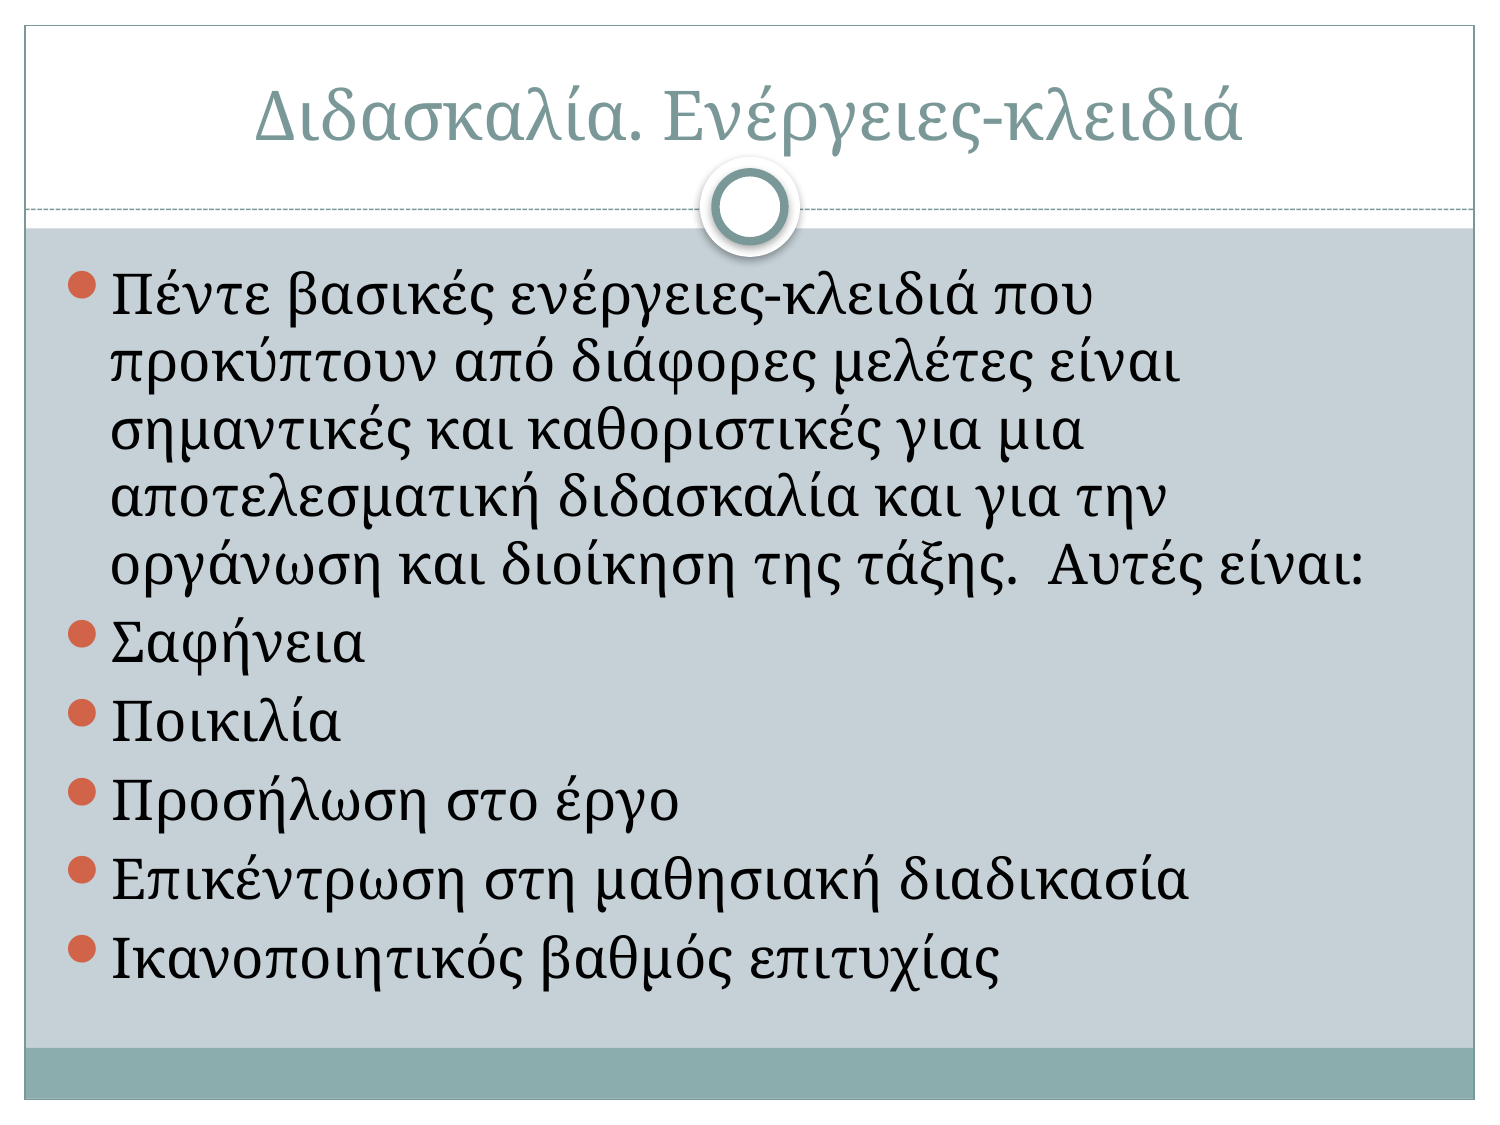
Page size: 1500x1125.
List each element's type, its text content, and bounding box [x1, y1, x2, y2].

list Πέντε βασικές ενέργειες-κλειδιά που προκύπτουν από διάφορες μελέτες είναι σημαντικές και καθοριστικές για μια αποτελεσματική διδασκαλία και για την οργάνωση και διοίκηση της τάξης. Aυτές είναι: Σαφήνεια Ποικιλία Προσήλωση στο έργο Eπικέντρωση στη μαθησιακή διαδικασία Iκανοποιητικός βαθμός επιτυχίας [49, 250, 1445, 1001]
title Διδασκαλία. Ενέργειες-κλειδιά [49, 37, 1450, 162]
